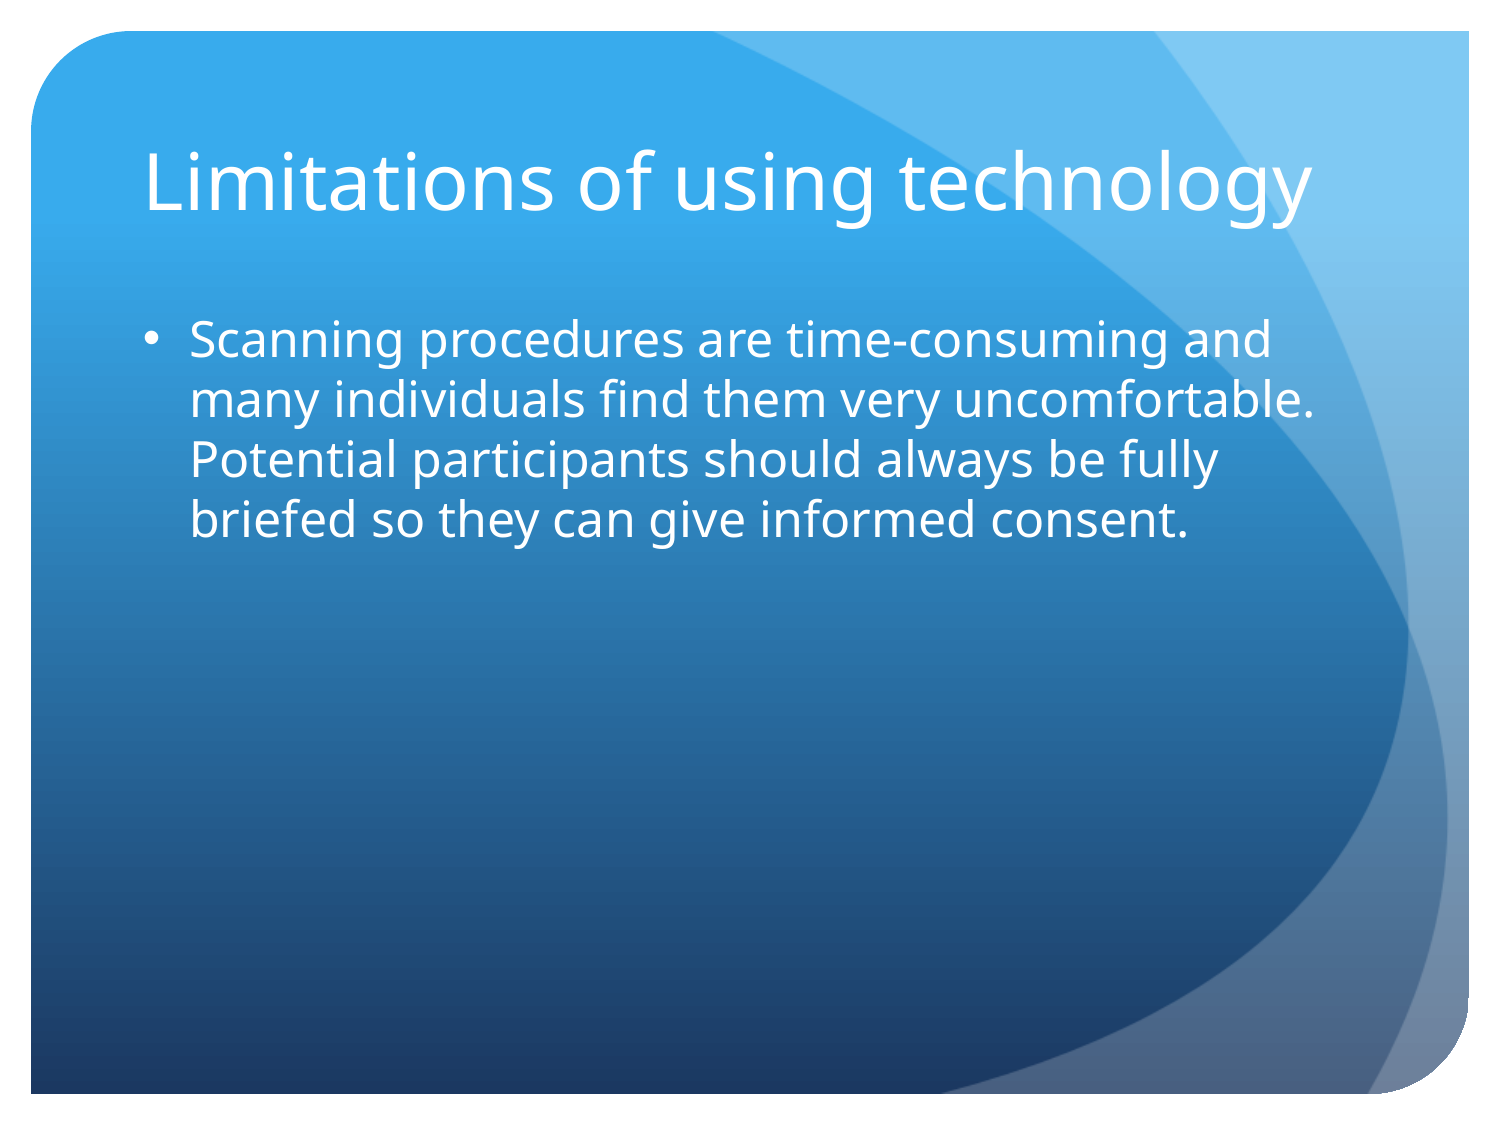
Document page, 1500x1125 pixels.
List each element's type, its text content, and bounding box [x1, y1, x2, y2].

picture [24, 30, 1473, 1094]
title Limitations of using technology [127, 62, 1372, 234]
list Scanning procedures are time-consuming and many individuals find them very uncomfortable. Potential participants should always be fully briefed so they can give informed consent. [127, 299, 1372, 991]
